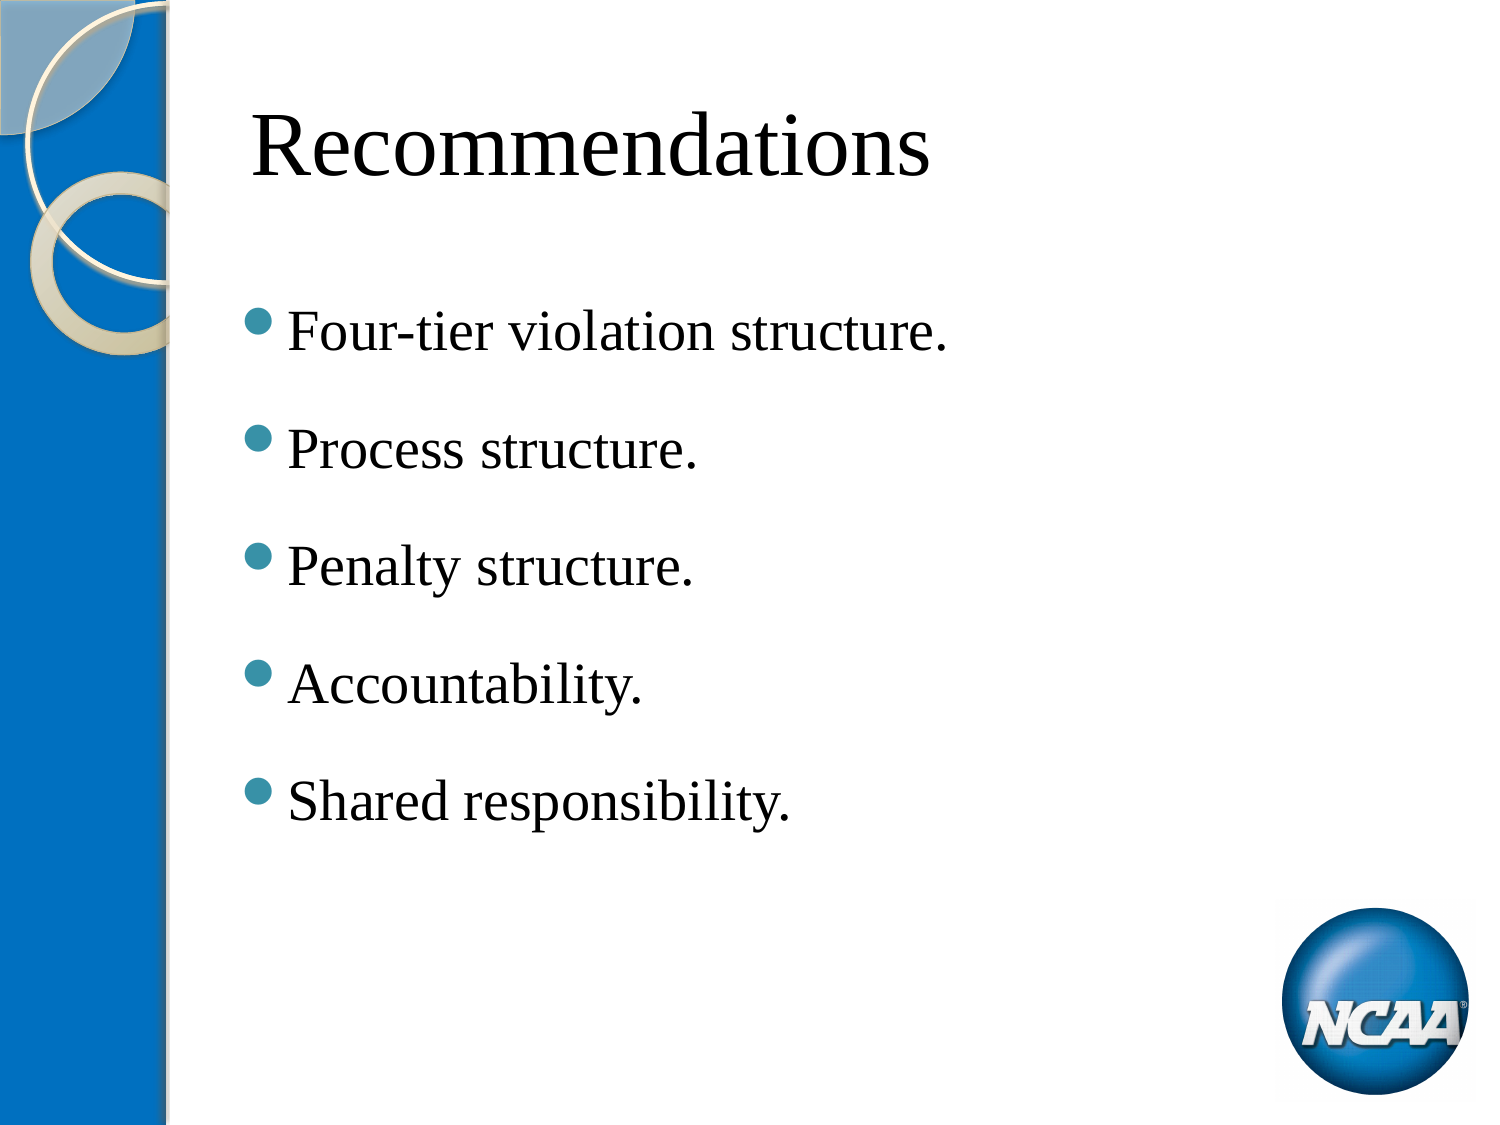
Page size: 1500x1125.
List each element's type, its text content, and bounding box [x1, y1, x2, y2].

title Recommendations [235, 45, 1466, 233]
list Four-tier violation structure. Process structure. Penalty structure. Accountability. Shared responsibility. [212, 249, 1263, 750]
picture [1274, 900, 1477, 1102]
